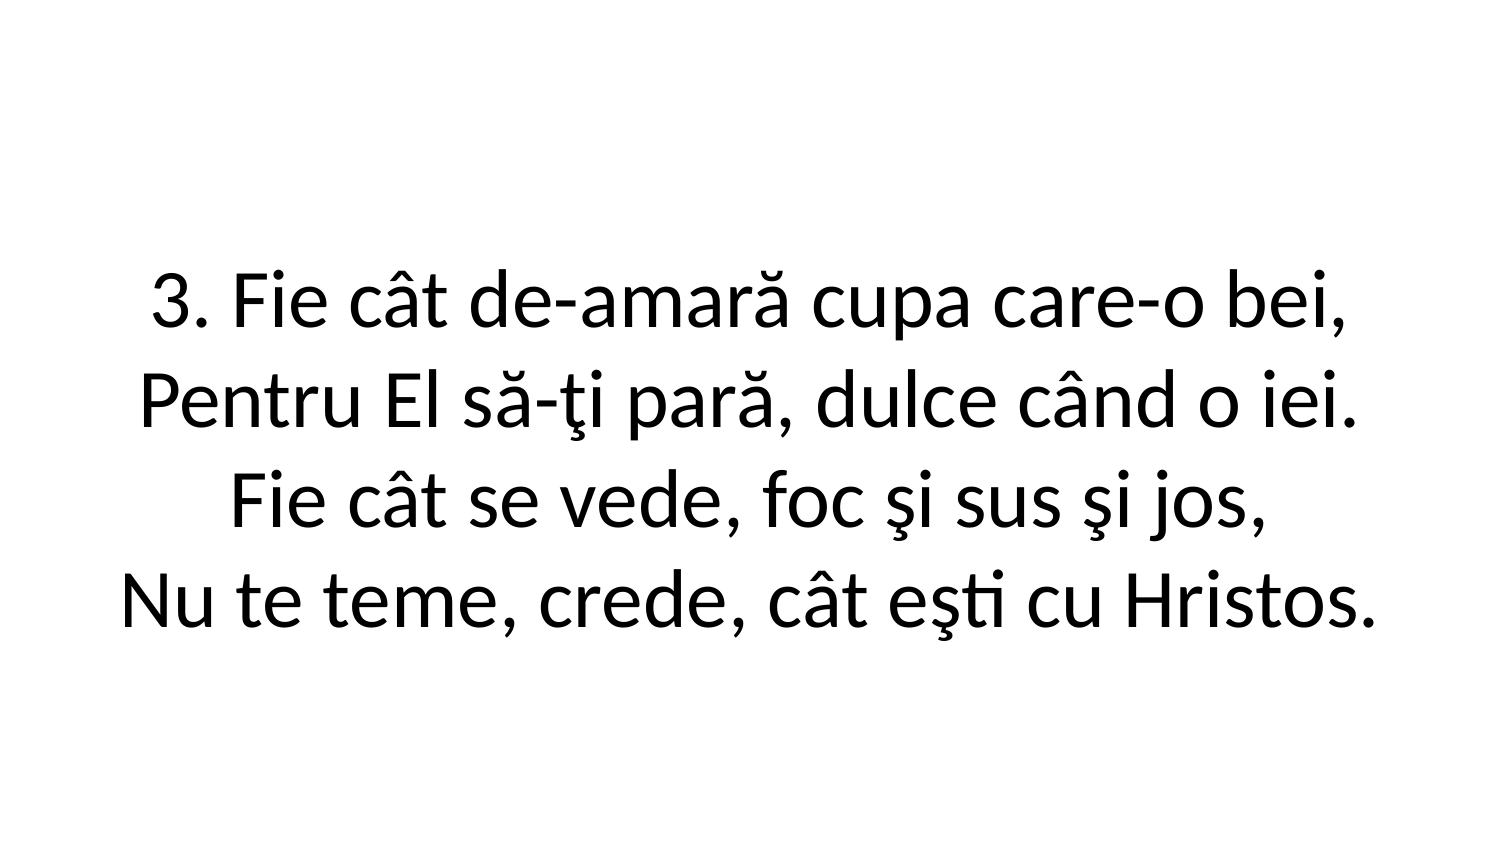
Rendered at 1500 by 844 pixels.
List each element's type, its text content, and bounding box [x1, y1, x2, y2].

text_box 3. Fie cât de-amară cupa care-o bei, Pentru El să-ţi pară, dulce când o iei. Fie cât se vede, foc şi sus şi jos, Nu te teme, crede, cât eşti cu Hristos. [104, 192, 1396, 652]
